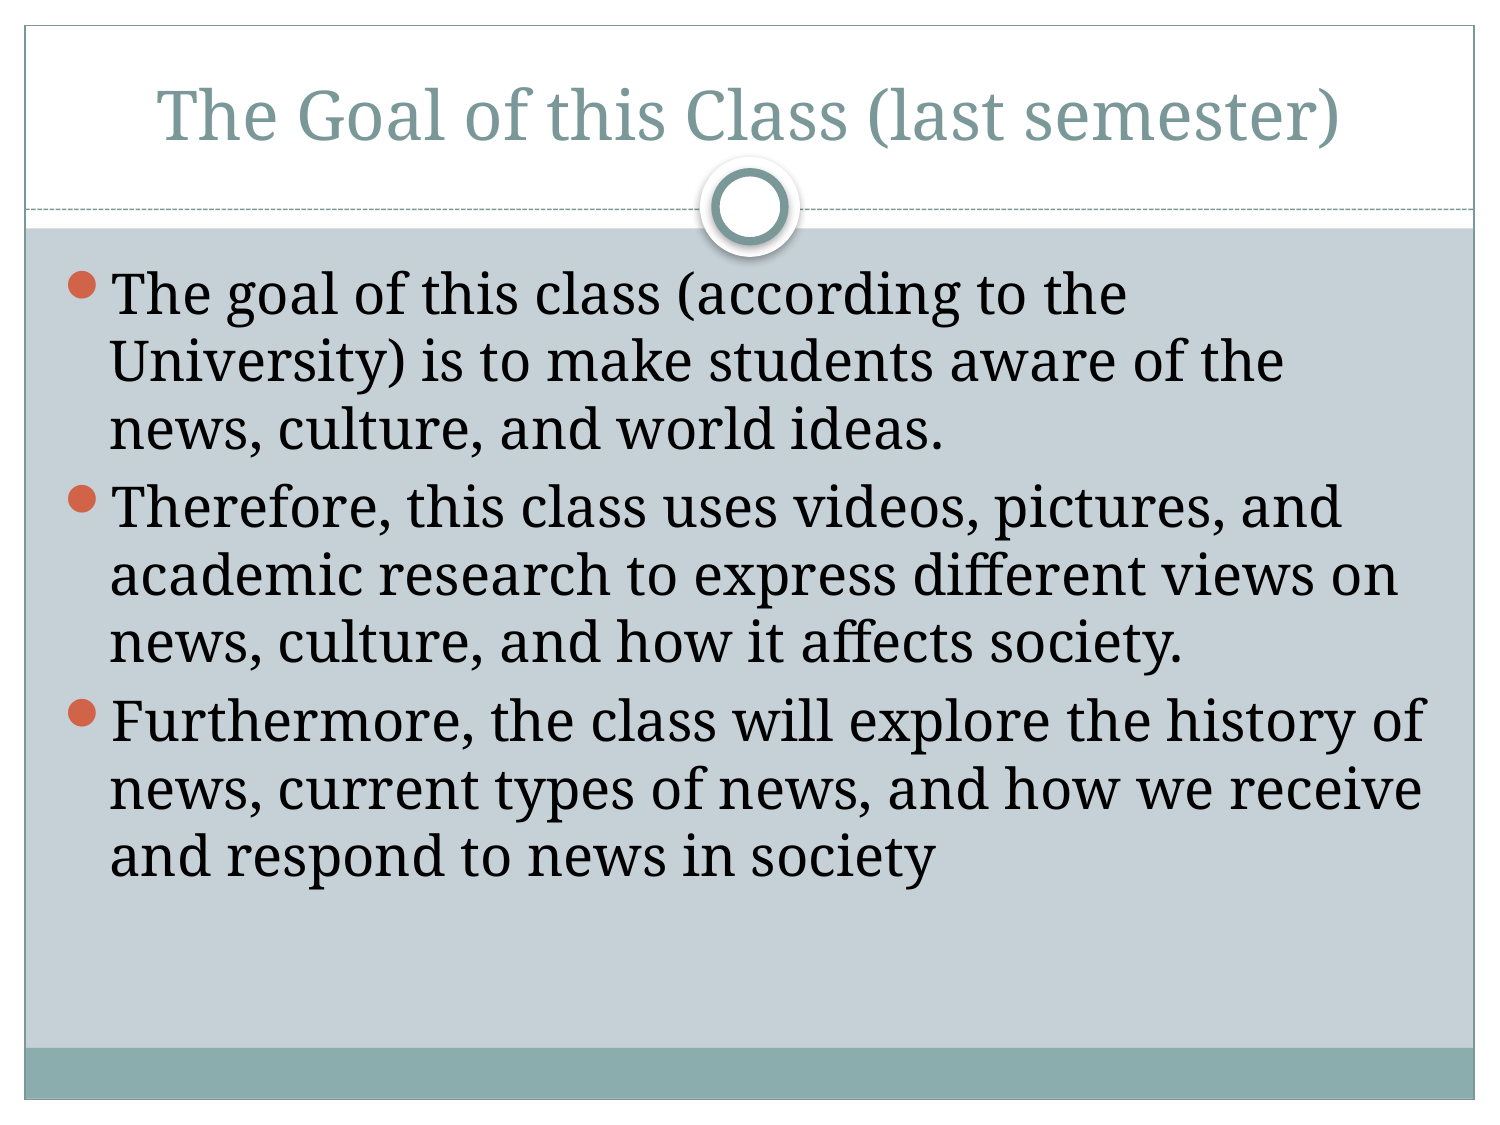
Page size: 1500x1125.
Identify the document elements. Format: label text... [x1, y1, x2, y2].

title The Goal of this Class (last semester) [49, 37, 1450, 162]
list The goal of this class (according to the University) is to make students aware of the news, culture, and world ideas. Therefore, this class uses videos, pictures, and academic research to express different views on news, culture, and how it affects society. Furthermore, the class will explore the history of news, current types of news, and how we receive and respond to news in society [49, 250, 1445, 1001]
